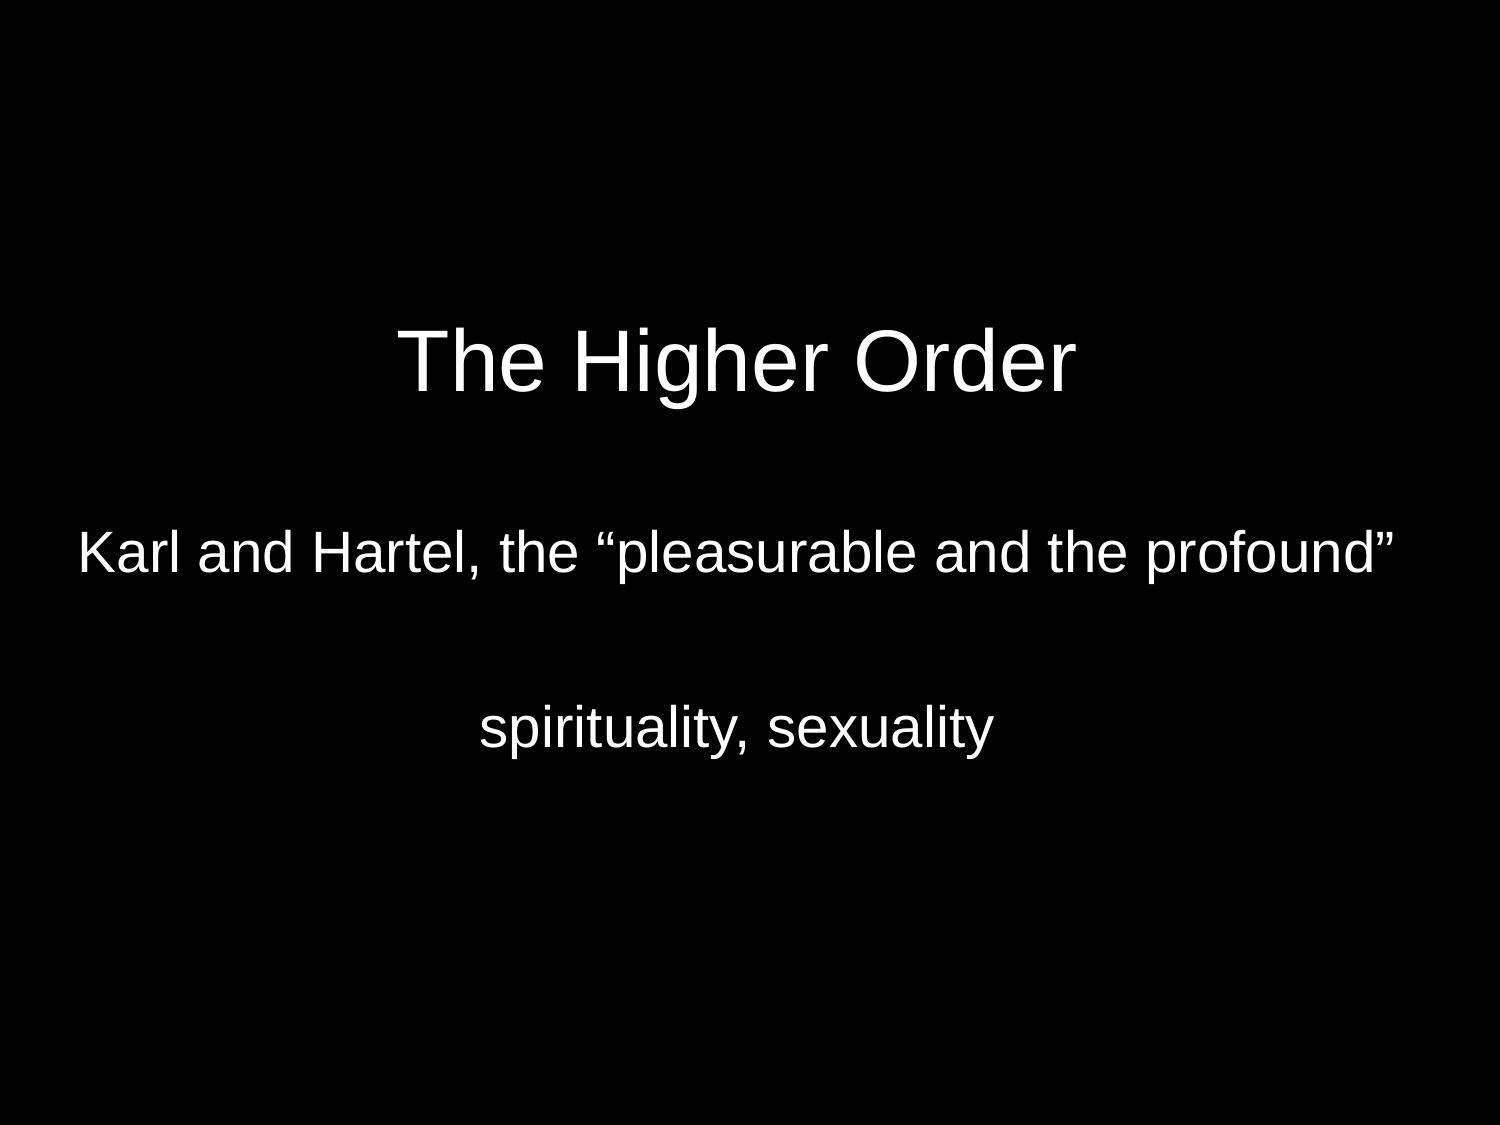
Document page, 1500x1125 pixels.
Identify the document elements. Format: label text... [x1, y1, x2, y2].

title The Higher Order Karl and Hartel, the “pleasurable and the profound” spirituality, sexuality [62, 437, 1413, 626]
